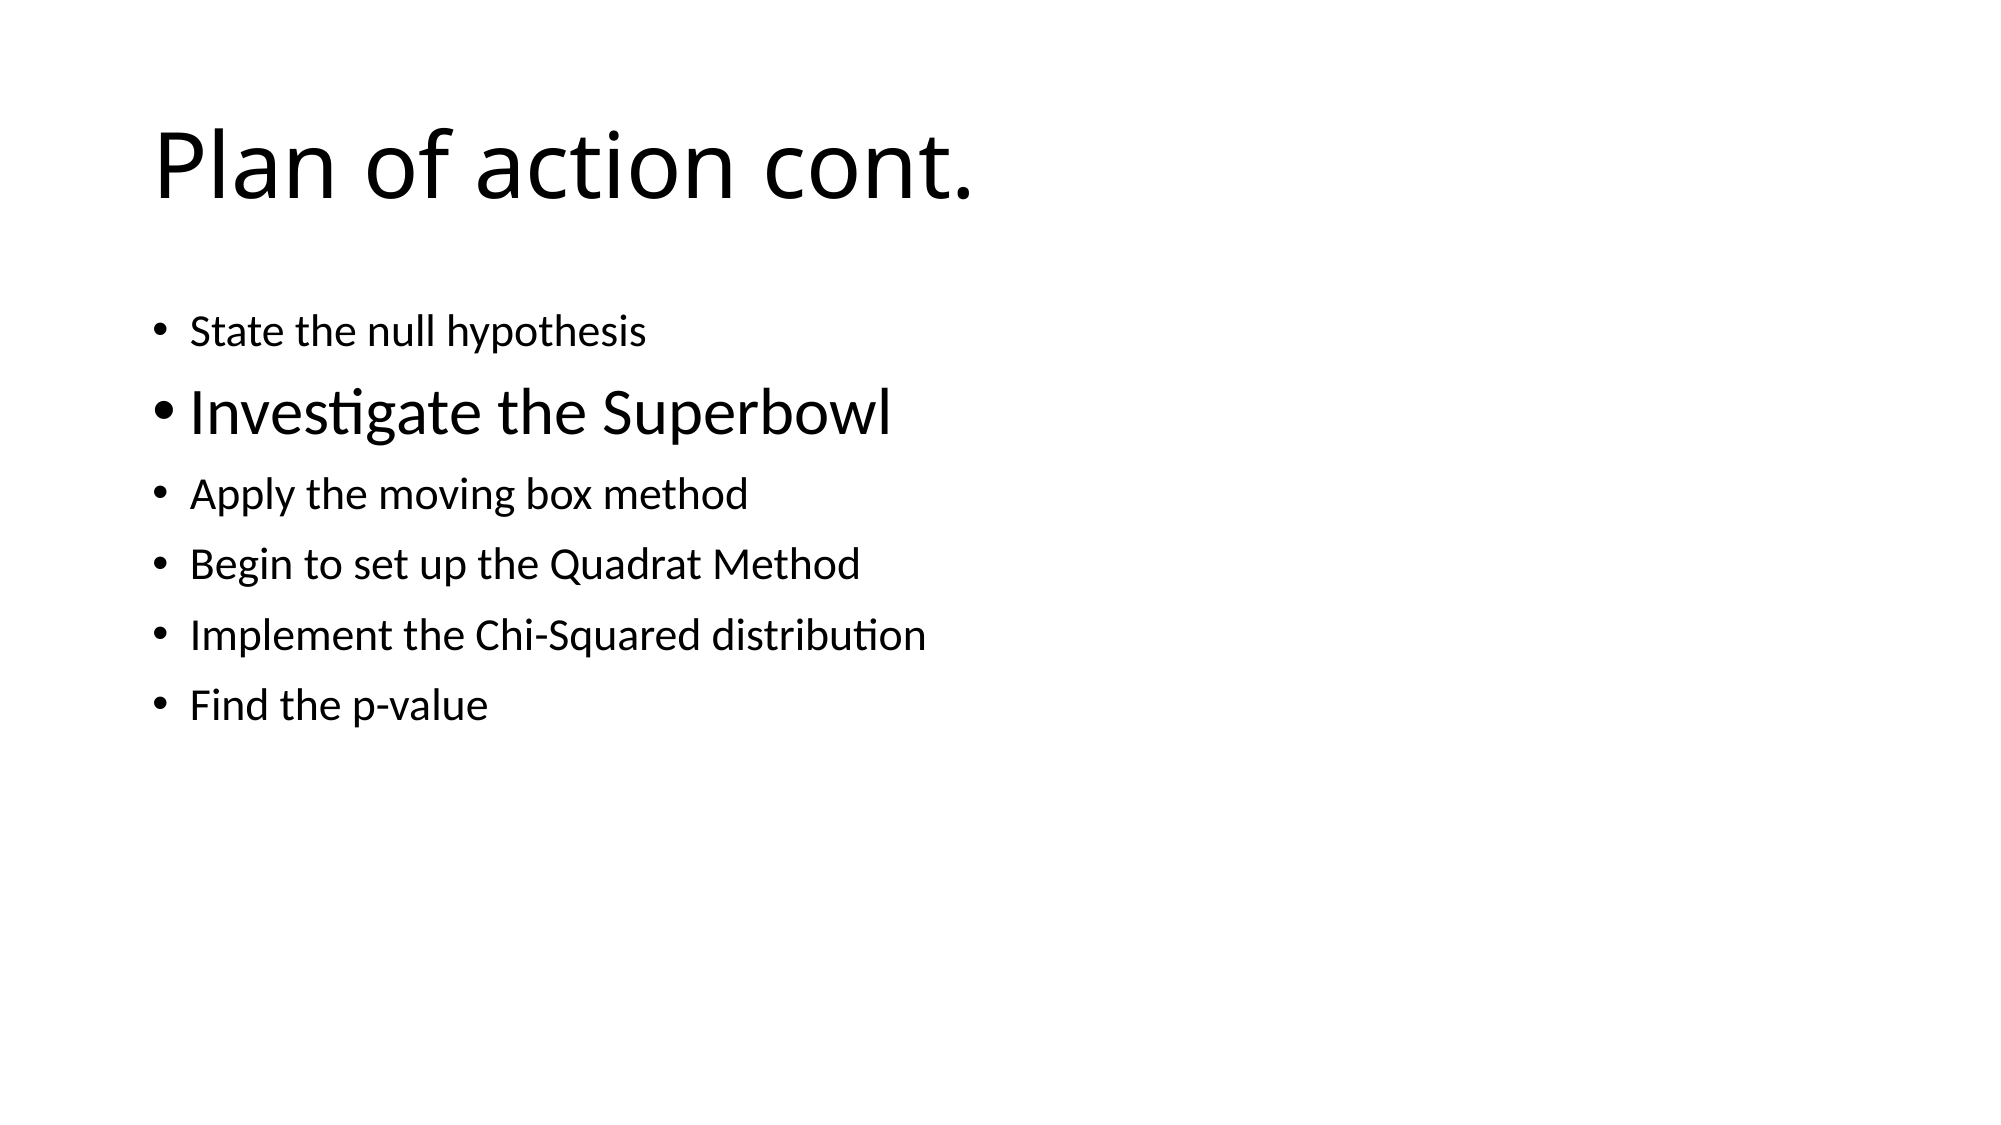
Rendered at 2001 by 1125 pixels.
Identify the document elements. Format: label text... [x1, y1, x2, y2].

list State the null hypothesis Investigate the Superbowl Apply the moving box method Begin to set up the Quadrat Method Implement the Chi-Squared distribution Find the p-value [137, 299, 1863, 1014]
title Plan of action cont. [137, 59, 1863, 278]
